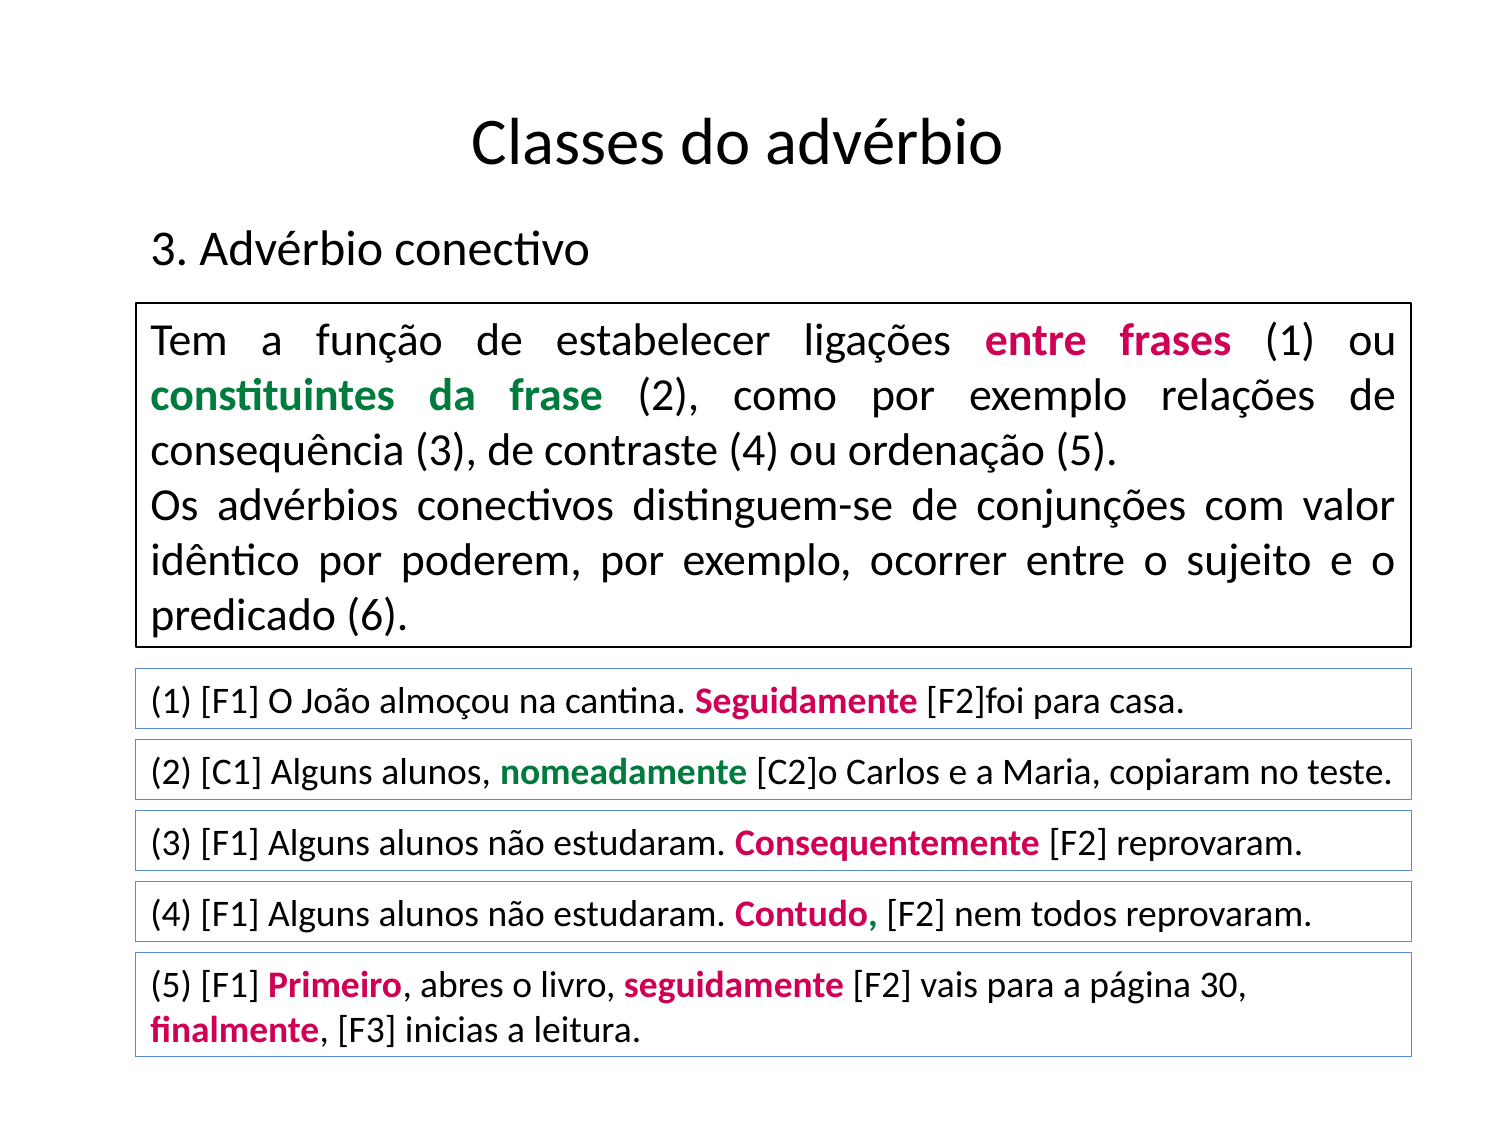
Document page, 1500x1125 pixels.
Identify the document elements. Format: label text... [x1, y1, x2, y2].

text_box (3) [F1] Alguns alunos não estudaram. Consequentemente [F2] reprovaram. [135, 810, 1412, 871]
text_box Tem a função de estabelecer ligações entre frases (1) ou constituintes da frase (2), como por exemplo relações de consequência (3), de contraste (4) ou ordenação (5). Os advérbios conectivos distinguem-se de conjunções com valor idêntico por poderem, por exemplo, ocorrer entre o sujeito e o predicado (6). [135, 302, 1412, 648]
text_box (4) [F1] Alguns alunos não estudaram. Contudo, [F2] nem todos reprovaram. [135, 881, 1412, 942]
text_box (2) [C1] Alguns alunos, nomeadamente [C2]o Carlos e a Maria, copiaram no teste. [135, 739, 1412, 800]
text_box Classes do advérbio [395, 90, 1081, 185]
text_box (5) [F1] Primeiro, abres o livro, seguidamente [F2] vais para a página 30, finalmente, [F3] inicias a leitura. [135, 952, 1412, 1057]
text_box 3. Advérbio conectivo [135, 207, 821, 283]
text_box (1) [F1] O João almoçou na cantina. Seguidamente [F2]foi para casa. [135, 668, 1412, 729]
